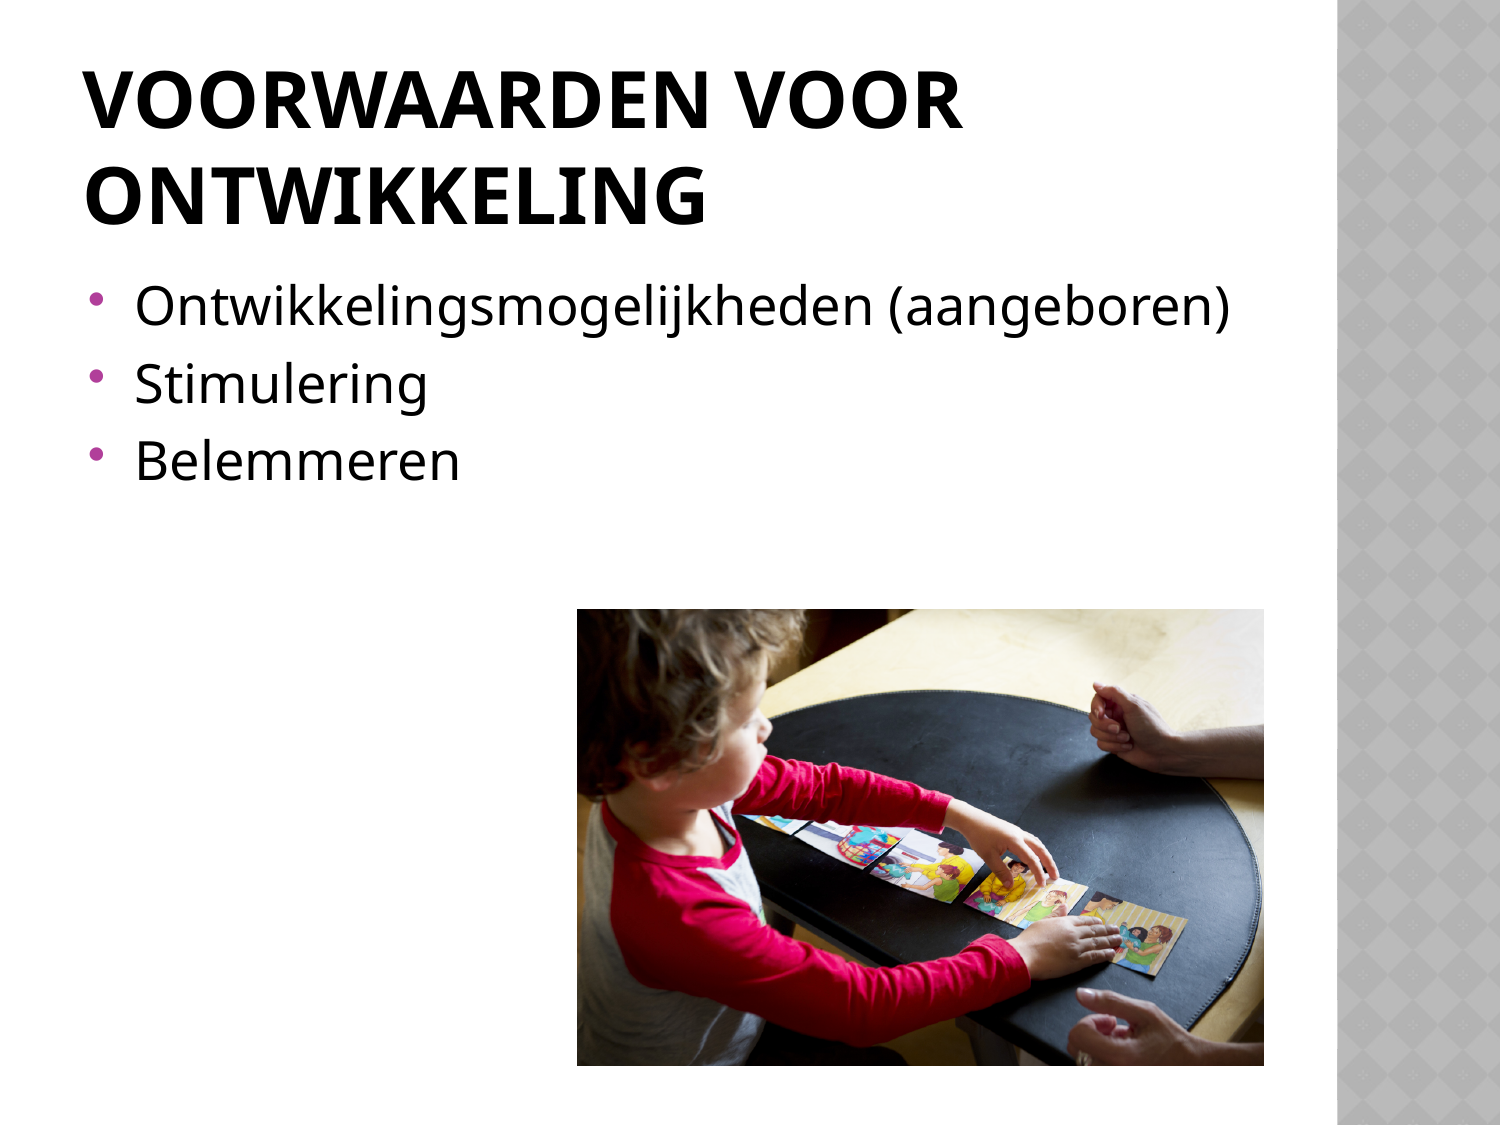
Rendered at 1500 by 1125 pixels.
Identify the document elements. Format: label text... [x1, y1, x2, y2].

picture [577, 609, 1264, 1066]
list Ontwikkelingsmogelijkheden (aangeboren) Stimulering Belemmeren [75, 264, 1263, 1059]
title Voorwaarden voor ontwikkeling [75, 30, 1500, 240]
